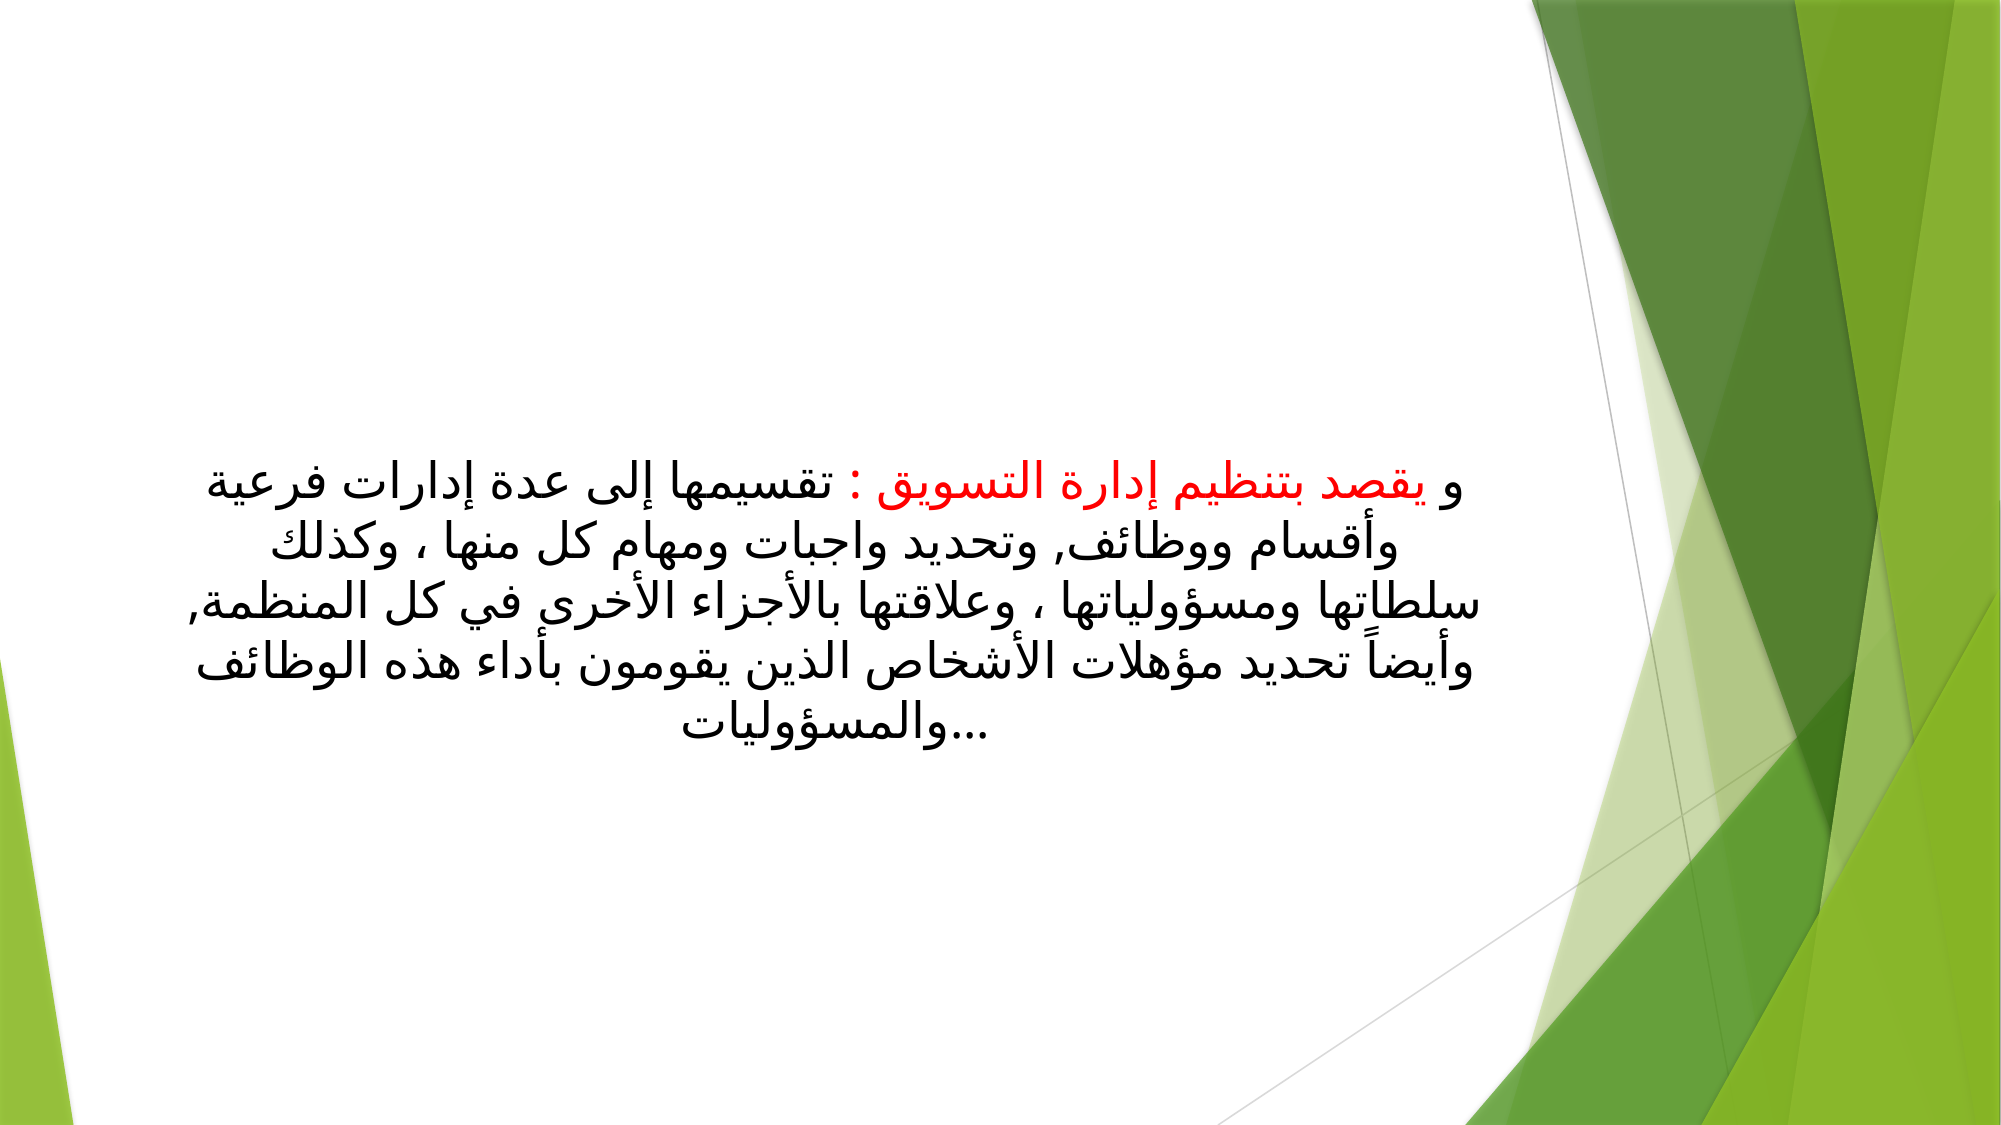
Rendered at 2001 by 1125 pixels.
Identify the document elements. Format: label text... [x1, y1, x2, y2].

text_box و يقصد بتنظيم إدارة التسويق : تقسيمها إلى عدة إدارات فرعية وأقسام ووظائف, وتحديد واجبات ومهام كل منها ، وكذلك سلطاتها ومسؤولياتها ، وعلاقتها بالأجزاء الأخرى في كل المنظمة, وأيضاً تحديد مؤهلات الأشخاص الذين يقومون بأداء هذه الوظائف والمسؤوليات... [171, 441, 1500, 756]
